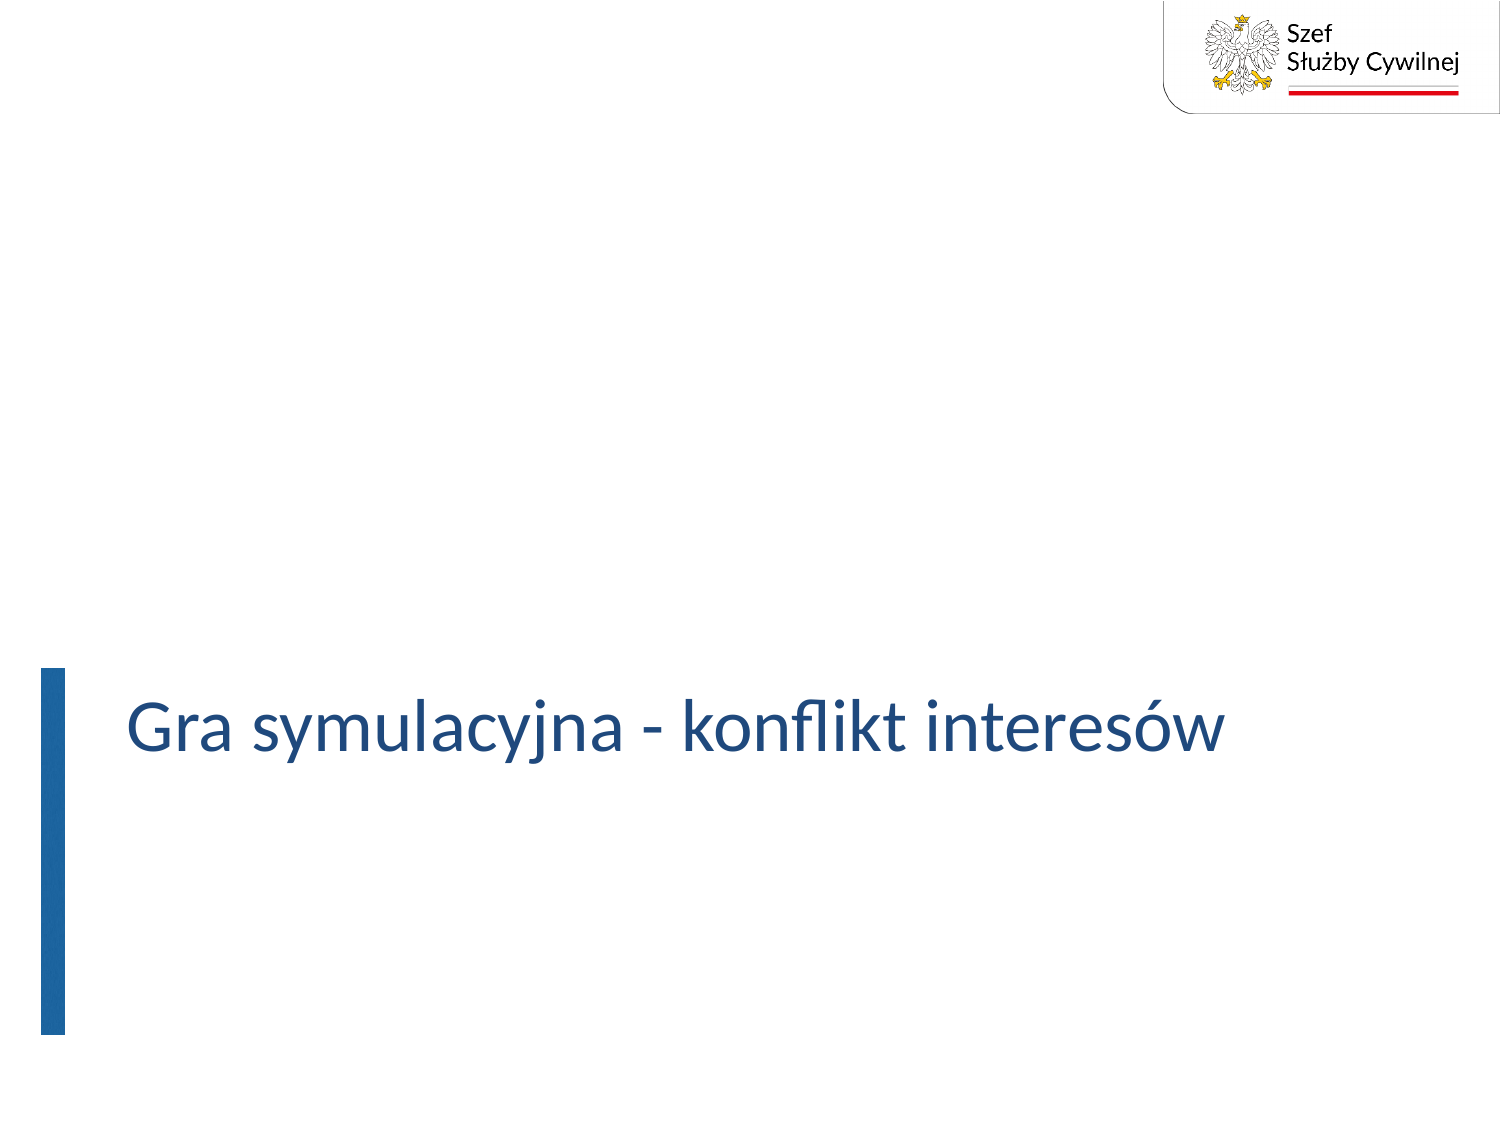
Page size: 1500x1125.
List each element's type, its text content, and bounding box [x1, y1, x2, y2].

picture [41, 668, 65, 1035]
picture [1163, 0, 1500, 114]
title Gra symulacyjna - konflikt interesów [112, 668, 1388, 799]
